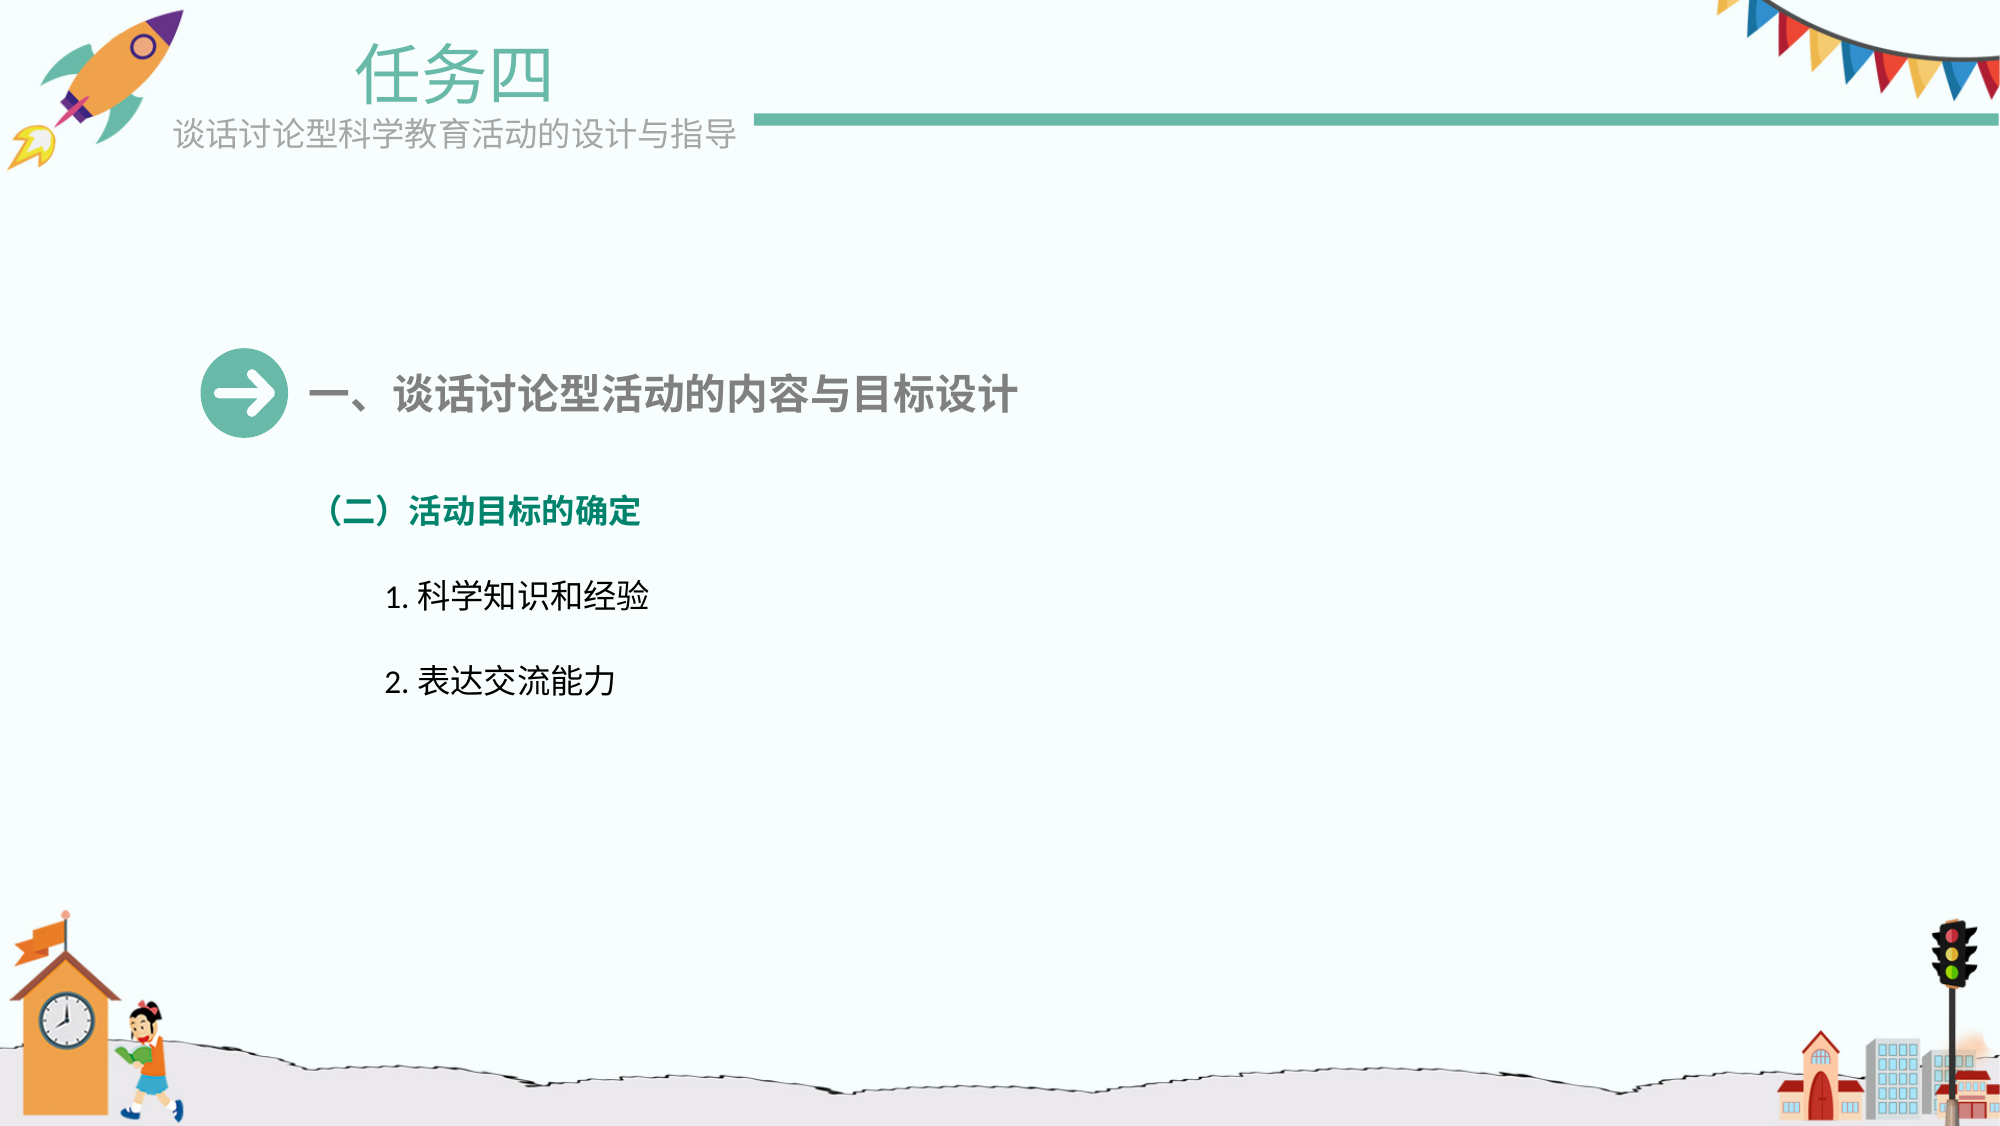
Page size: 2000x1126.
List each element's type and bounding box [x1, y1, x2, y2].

text_box [200, 347, 1738, 711]
text_box [155, 32, 1999, 154]
picture [0, 0, 2000, 1126]
